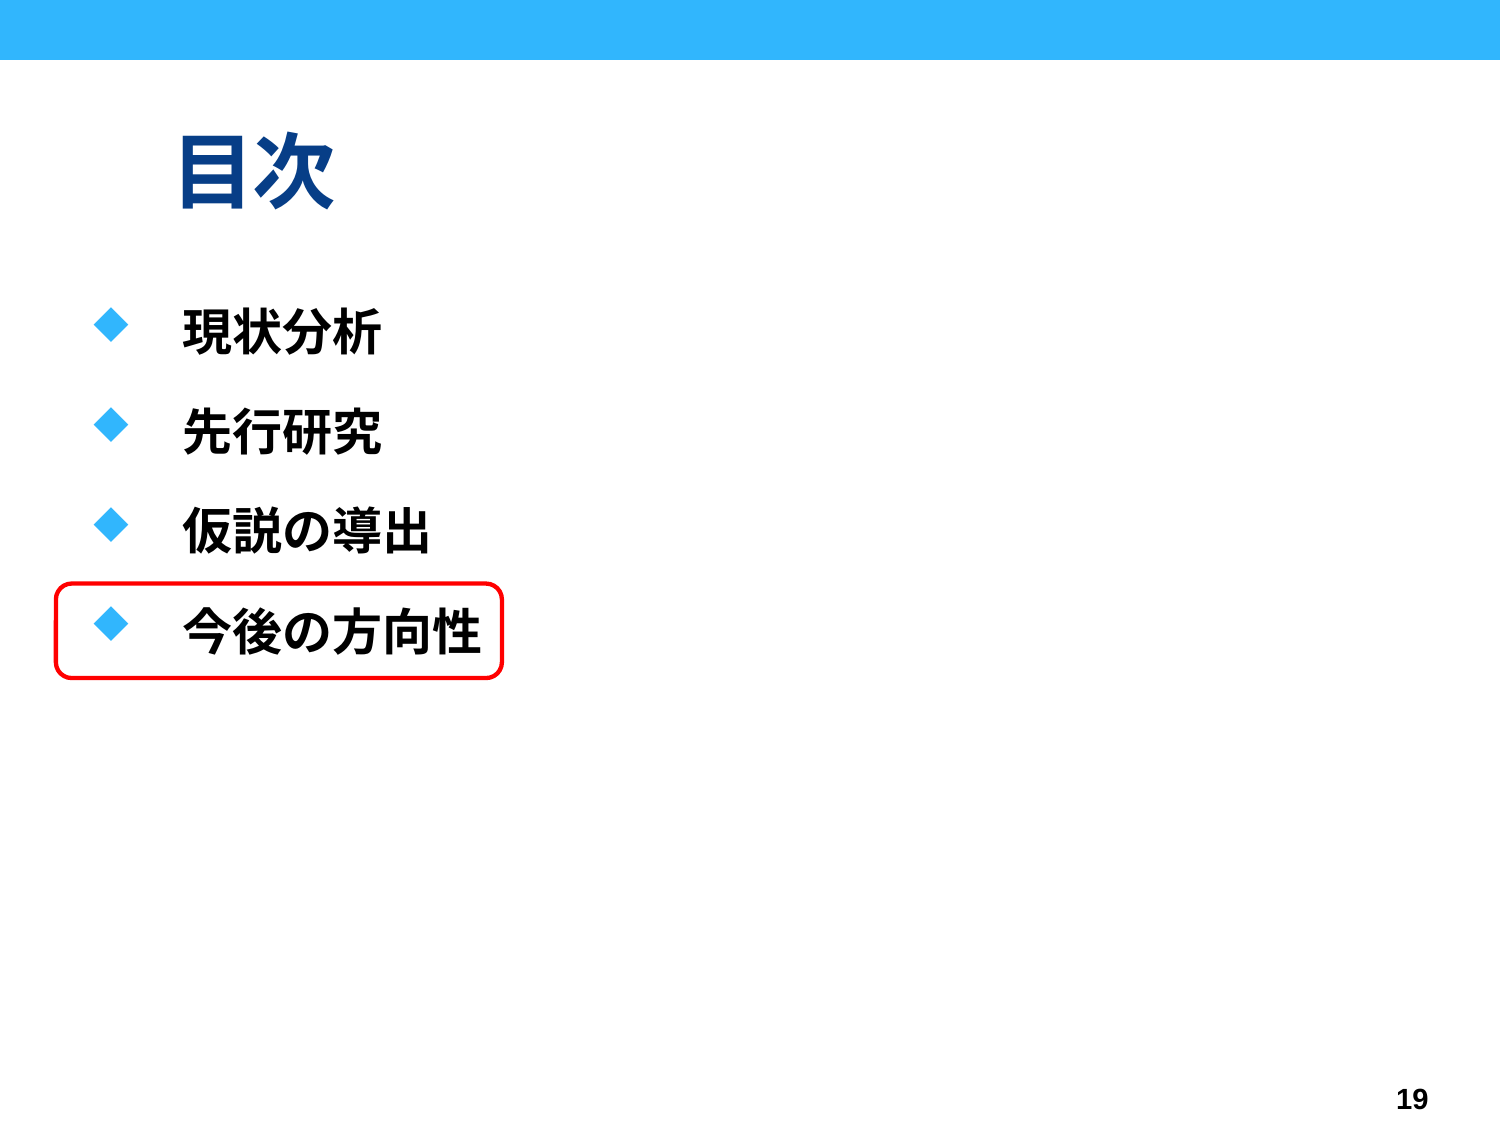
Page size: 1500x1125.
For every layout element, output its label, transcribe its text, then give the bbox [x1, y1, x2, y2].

slide_number 19 [1325, 1071, 1500, 1125]
title 目次 [75, 87, 1425, 250]
text_box [53, 581, 505, 681]
list 現状分析 先行研究 仮説の導出 今後の方向性 [75, 262, 1425, 1063]
